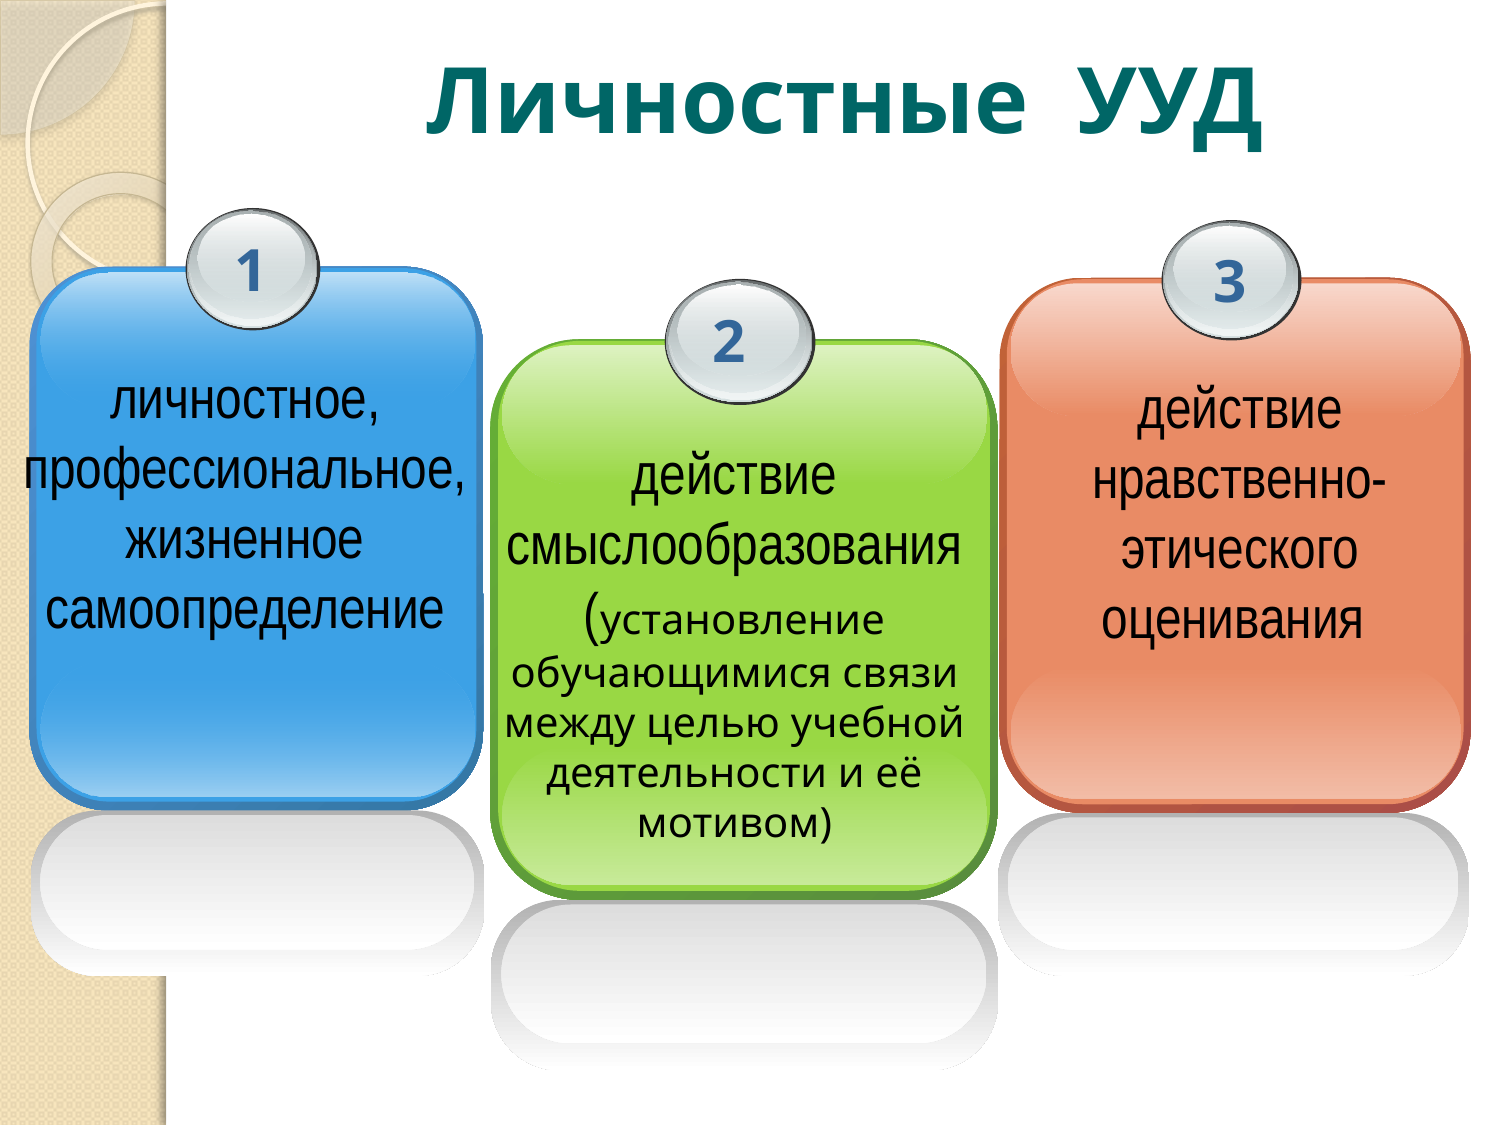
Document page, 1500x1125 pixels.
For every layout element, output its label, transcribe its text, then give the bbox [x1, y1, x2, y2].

text_box Личностные УУД [265, 45, 1425, 149]
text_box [0, 207, 491, 977]
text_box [997, 219, 1471, 989]
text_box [478, 278, 999, 1125]
